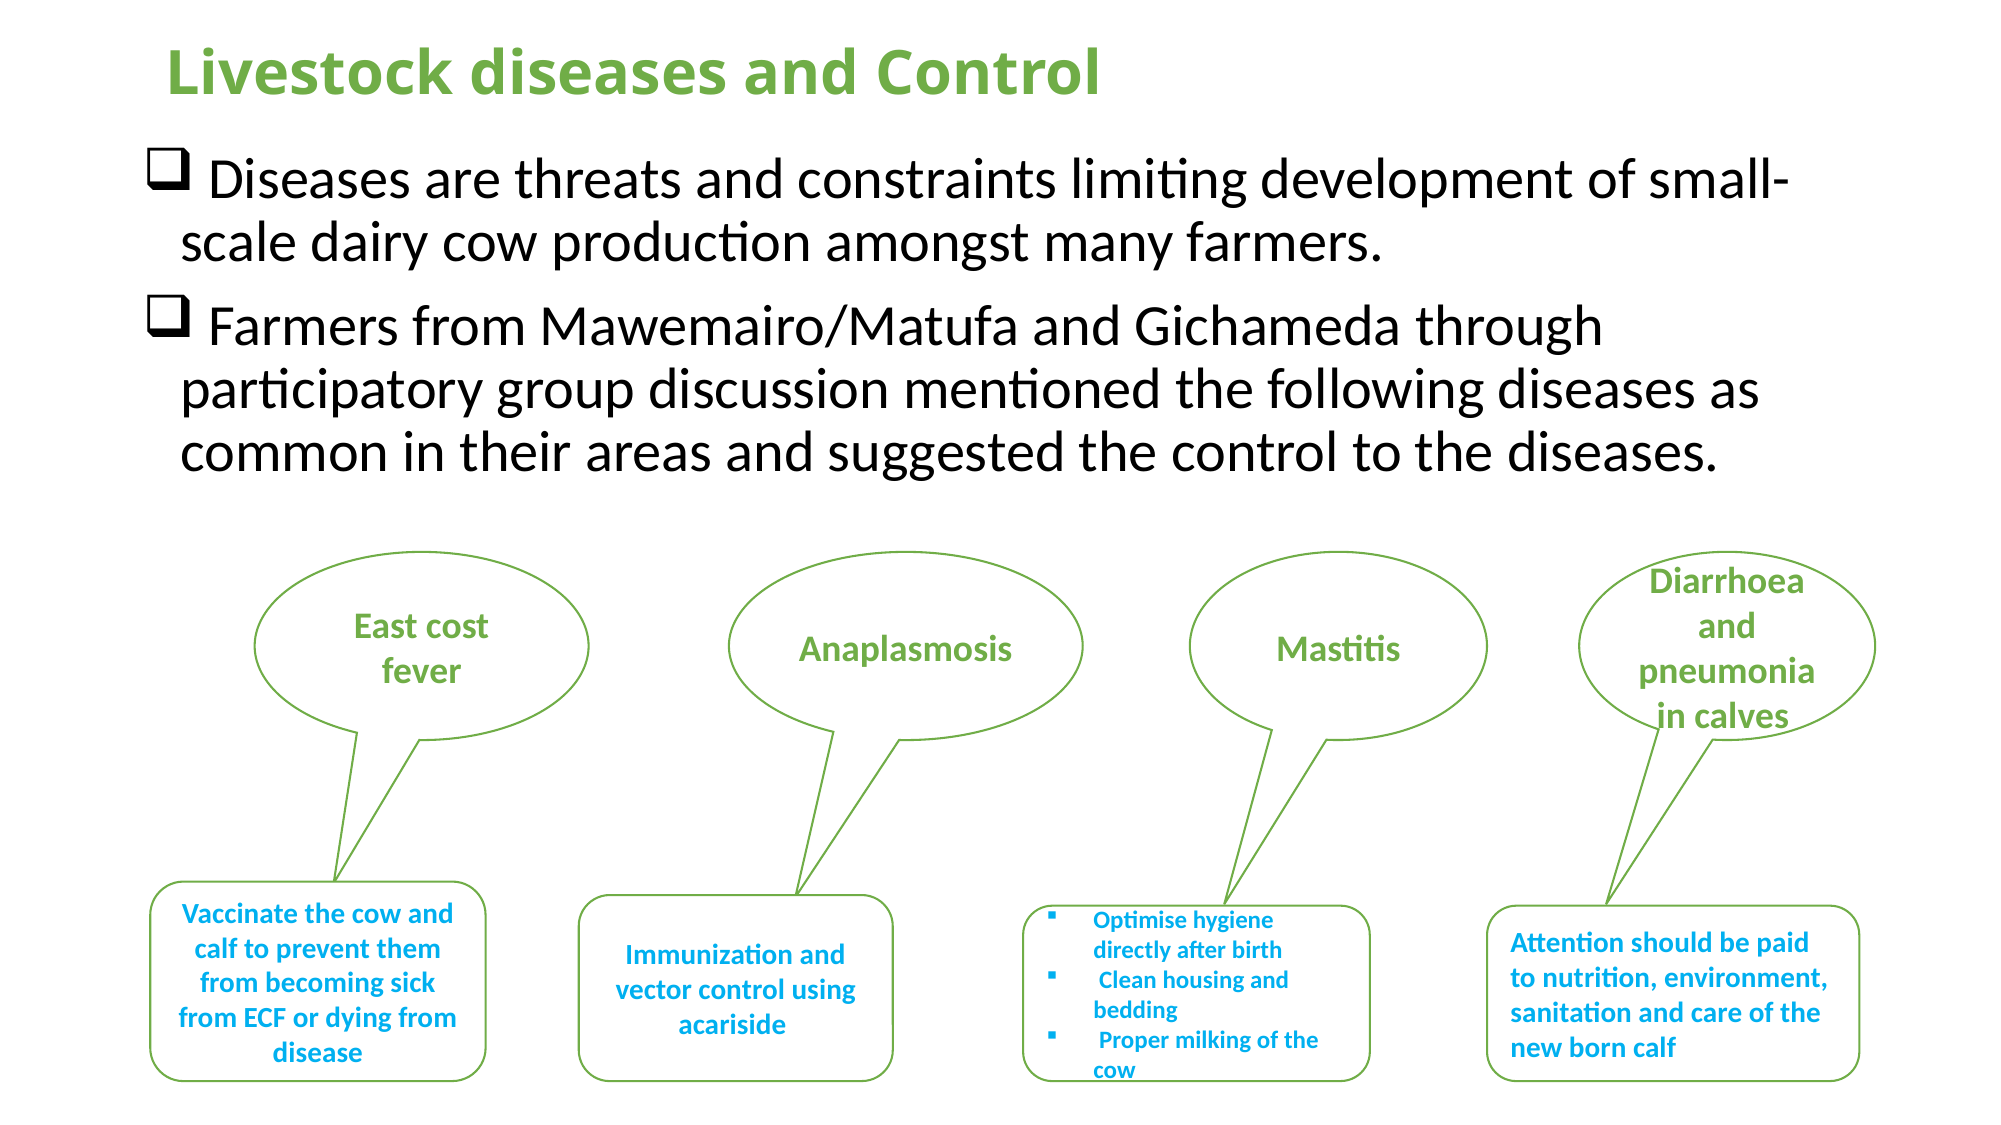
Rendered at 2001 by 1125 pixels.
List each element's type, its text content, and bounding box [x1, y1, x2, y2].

text_box Anaplasmosis [727, 550, 1084, 894]
text_box East cost fever [253, 550, 590, 880]
text_box Optimise hygiene directly after birth Clean housing and bedding Proper milking of the cow [1022, 904, 1371, 1083]
text_box Vaccinate the cow and calf to prevent them from becoming sick from ECF or dying from disease [149, 880, 487, 1083]
text_box Mastitis [1188, 550, 1489, 904]
text_box Immunization and vector control using acariside [577, 894, 894, 1083]
text_box Attention should be paid to nutrition, environment, sanitation and care of the new born calf [1486, 904, 1861, 1083]
text_box Diarrhoea and pneumonia in calves [1578, 550, 1877, 904]
list Diseases are threats and constraints limiting development of small-scale dairy cow production amongst many farmers. Farmers from Mawemairo/Matufa and Gichameda through participatory group discussion mentioned the following diseases as common in their areas and suggested the control to the diseases. [127, 140, 1890, 1082]
title Livestock diseases and Control [150, 26, 1876, 118]
